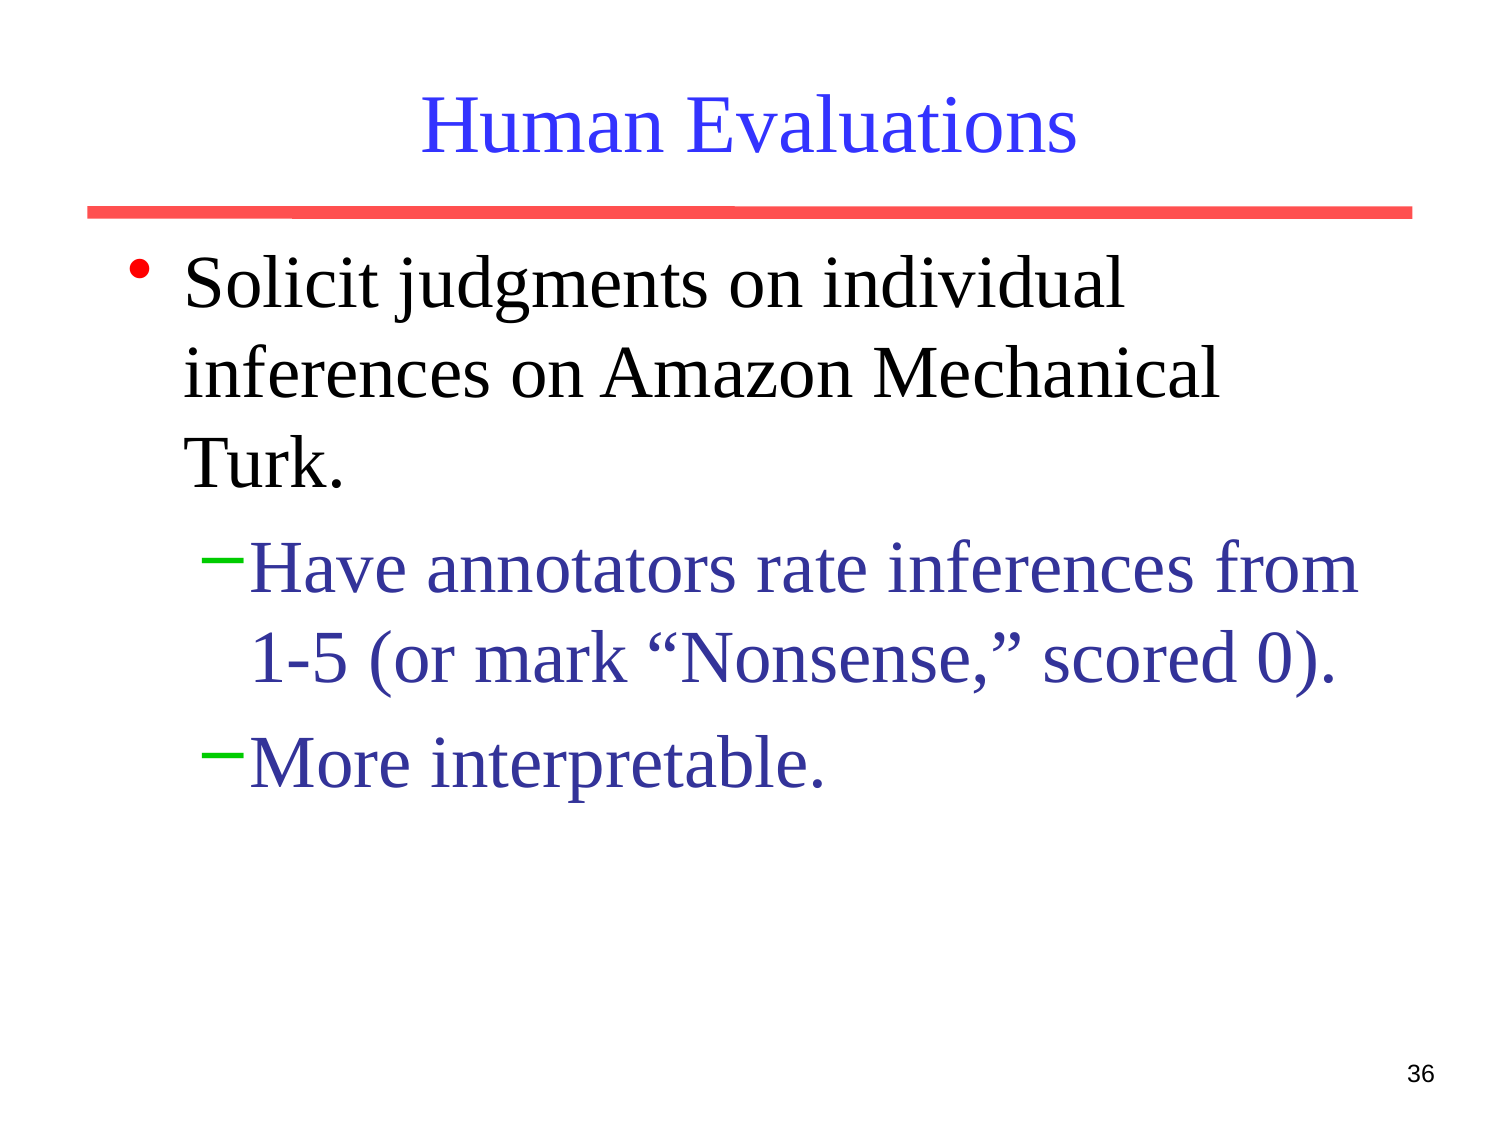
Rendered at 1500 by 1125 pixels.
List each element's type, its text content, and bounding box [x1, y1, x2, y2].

title Human Evaluations [112, 37, 1388, 201]
slide_number 36 [1137, 1049, 1451, 1125]
list Solicit judgments on individual inferences on Amazon Mechanical Turk. Have annotators rate inferences from 1-5 (or mark “Nonsense,” scored 0). More interpretable. [112, 224, 1388, 995]
